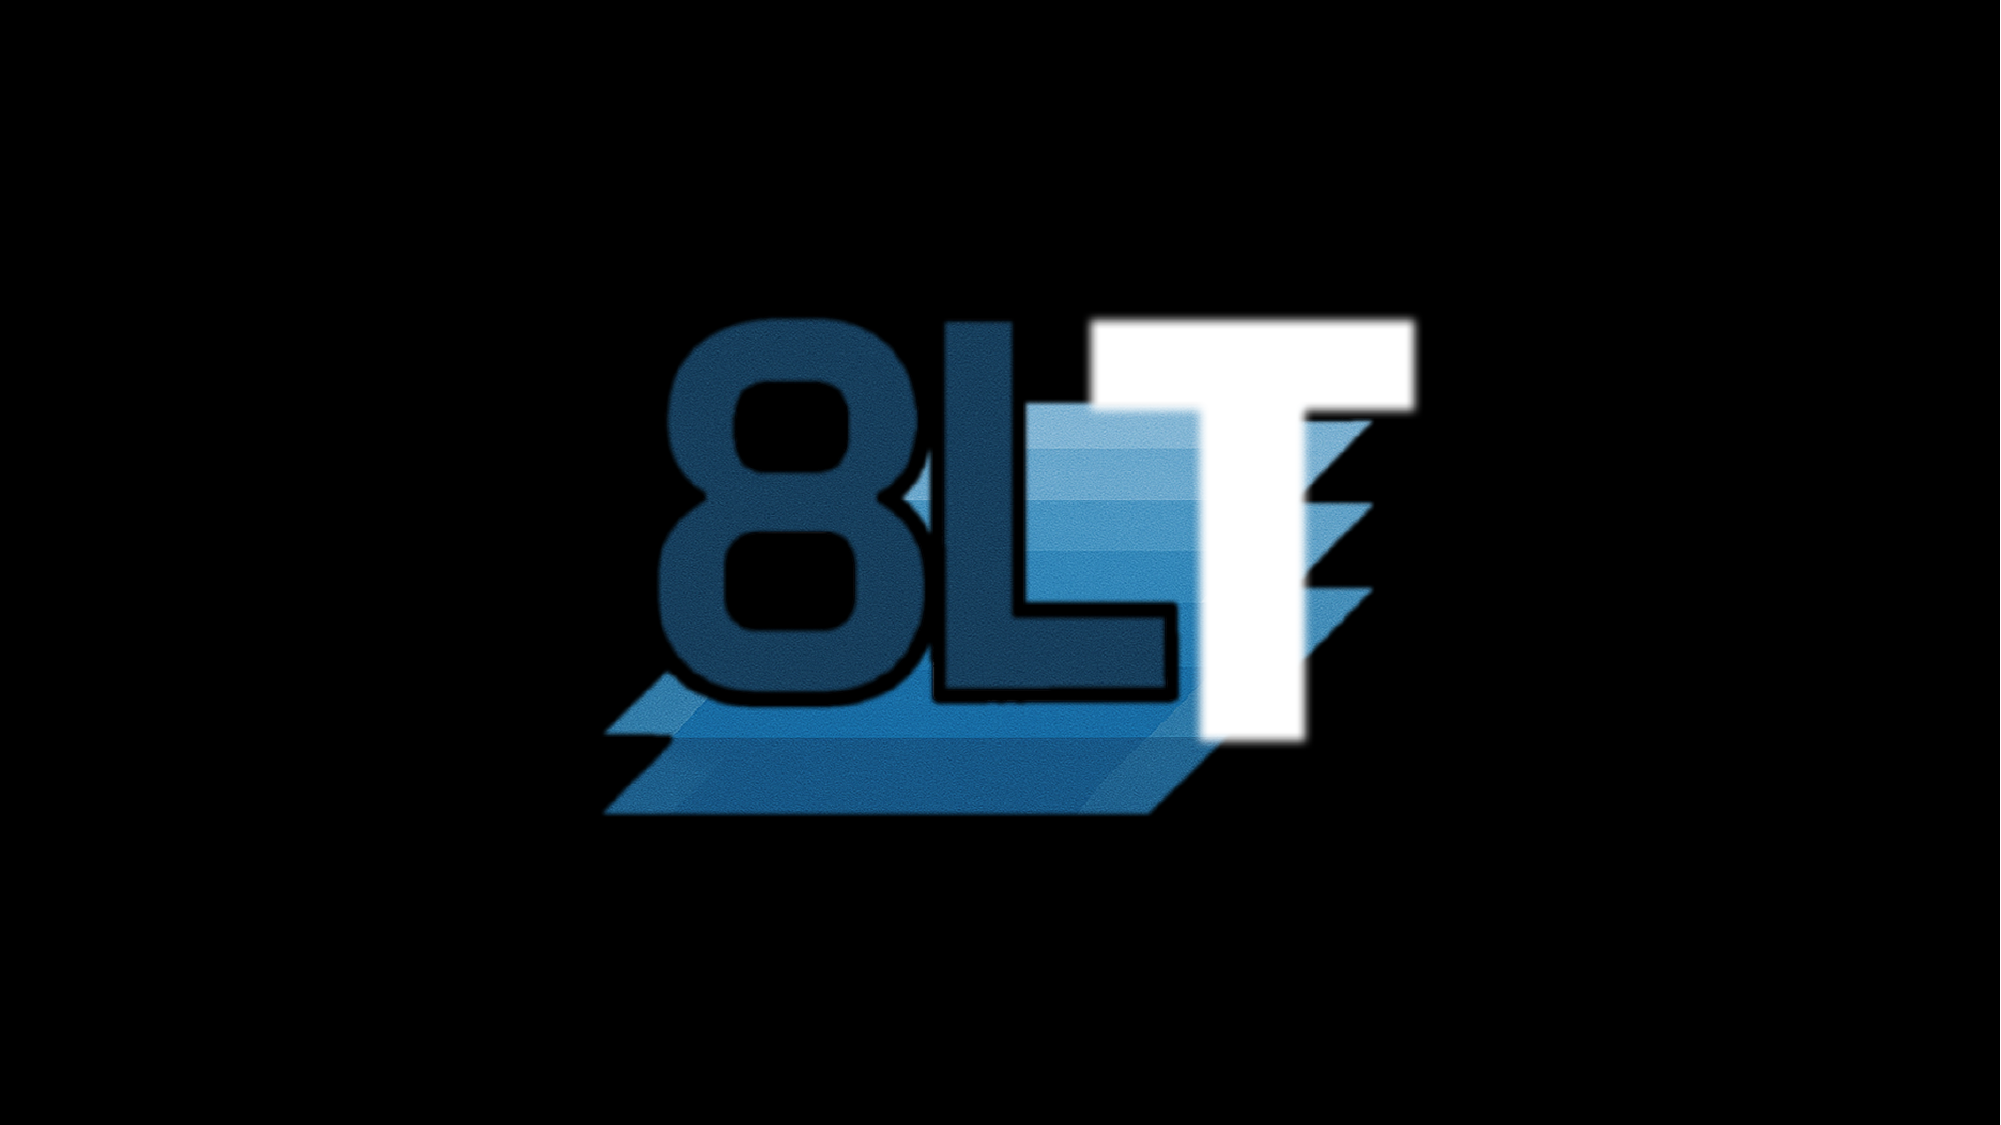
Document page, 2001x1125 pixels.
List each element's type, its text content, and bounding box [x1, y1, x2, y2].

text_box T [1074, 161, 1413, 852]
picture [599, 247, 1376, 817]
